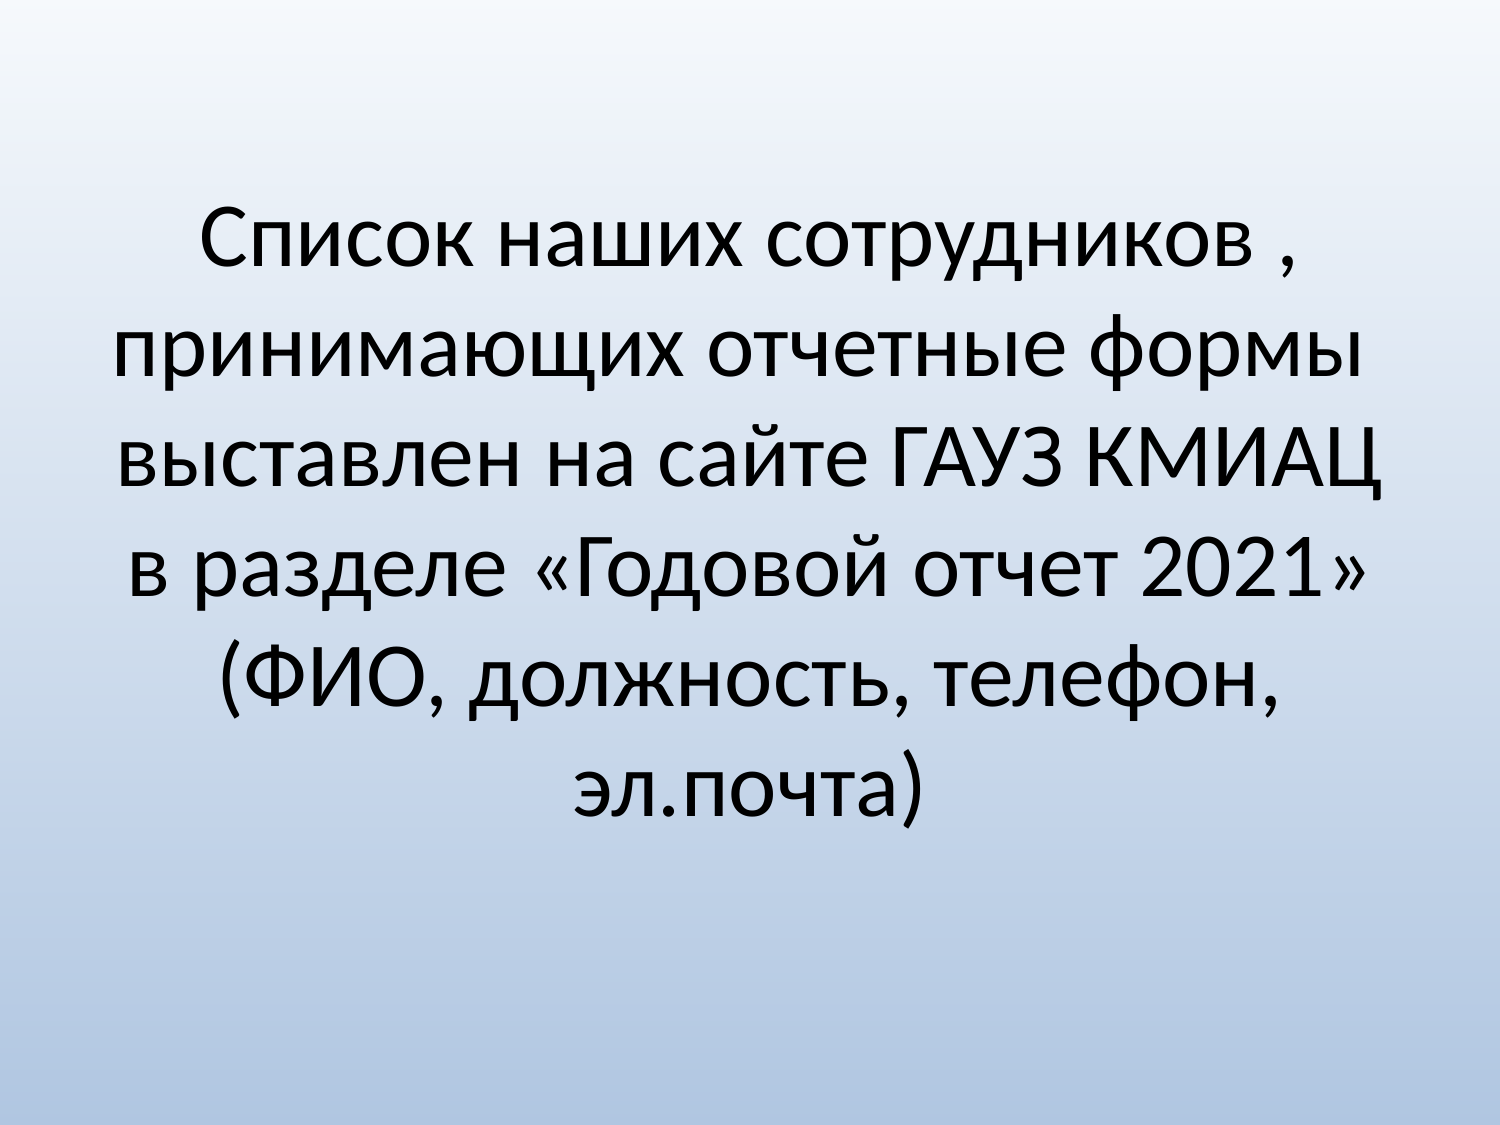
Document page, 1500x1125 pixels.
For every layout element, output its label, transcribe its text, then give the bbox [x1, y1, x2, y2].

title Список наших сотрудников , принимающих отчетные формы выставлен на сайте ГАУЗ КМИАЦ в разделе «Годовой отчет 2021» (ФИО, должность, телефон, эл.почта) [74, 44, 1426, 965]
